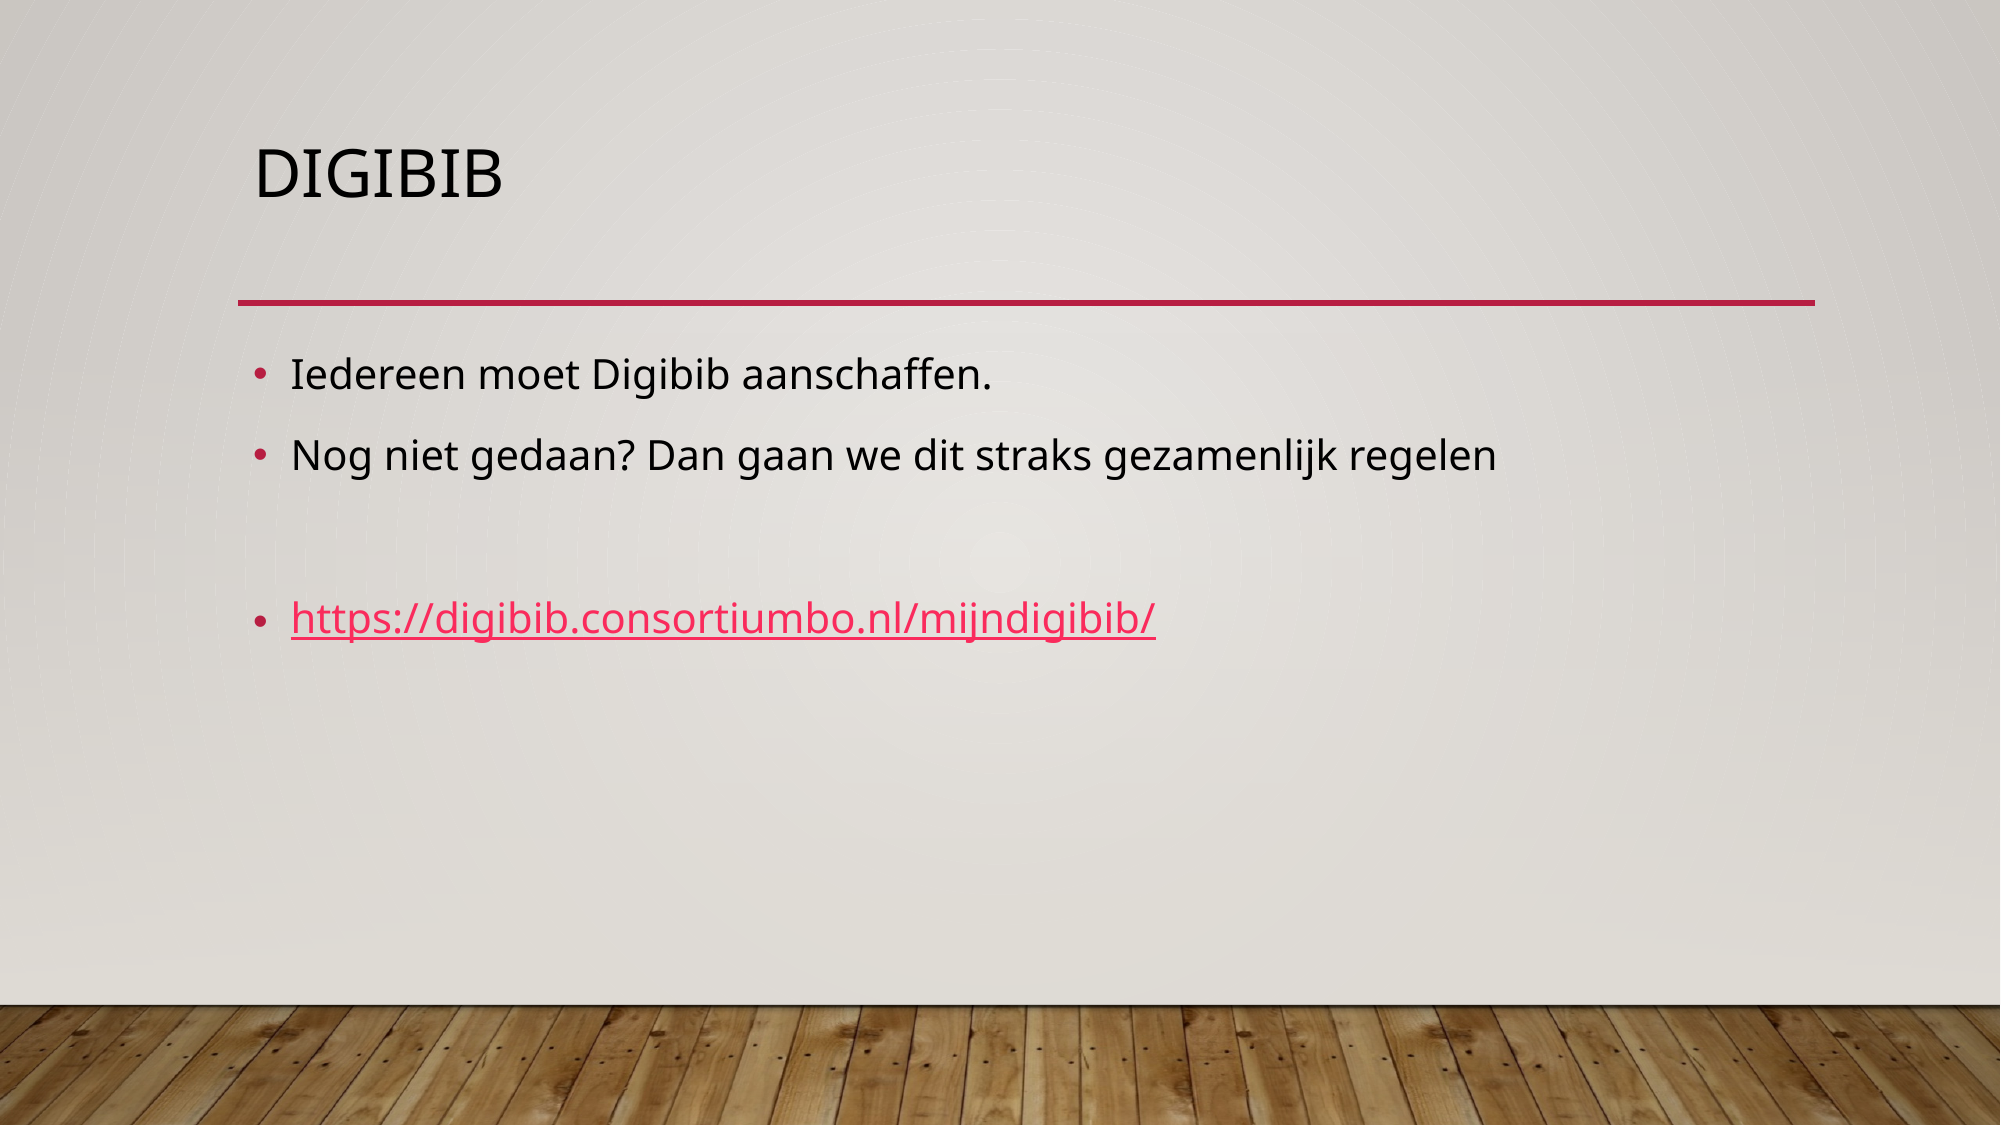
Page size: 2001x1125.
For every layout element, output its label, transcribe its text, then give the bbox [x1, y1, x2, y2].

list Iedereen moet Digibib aanschaffen. Nog niet gedaan? Dan gaan we dit straks gezamenlijk regelen https://digibib.consortiumbo.nl/mijndigibib/ [238, 330, 1814, 897]
title digibib [238, 131, 1814, 305]
picture [0, 1005, 2000, 1125]
